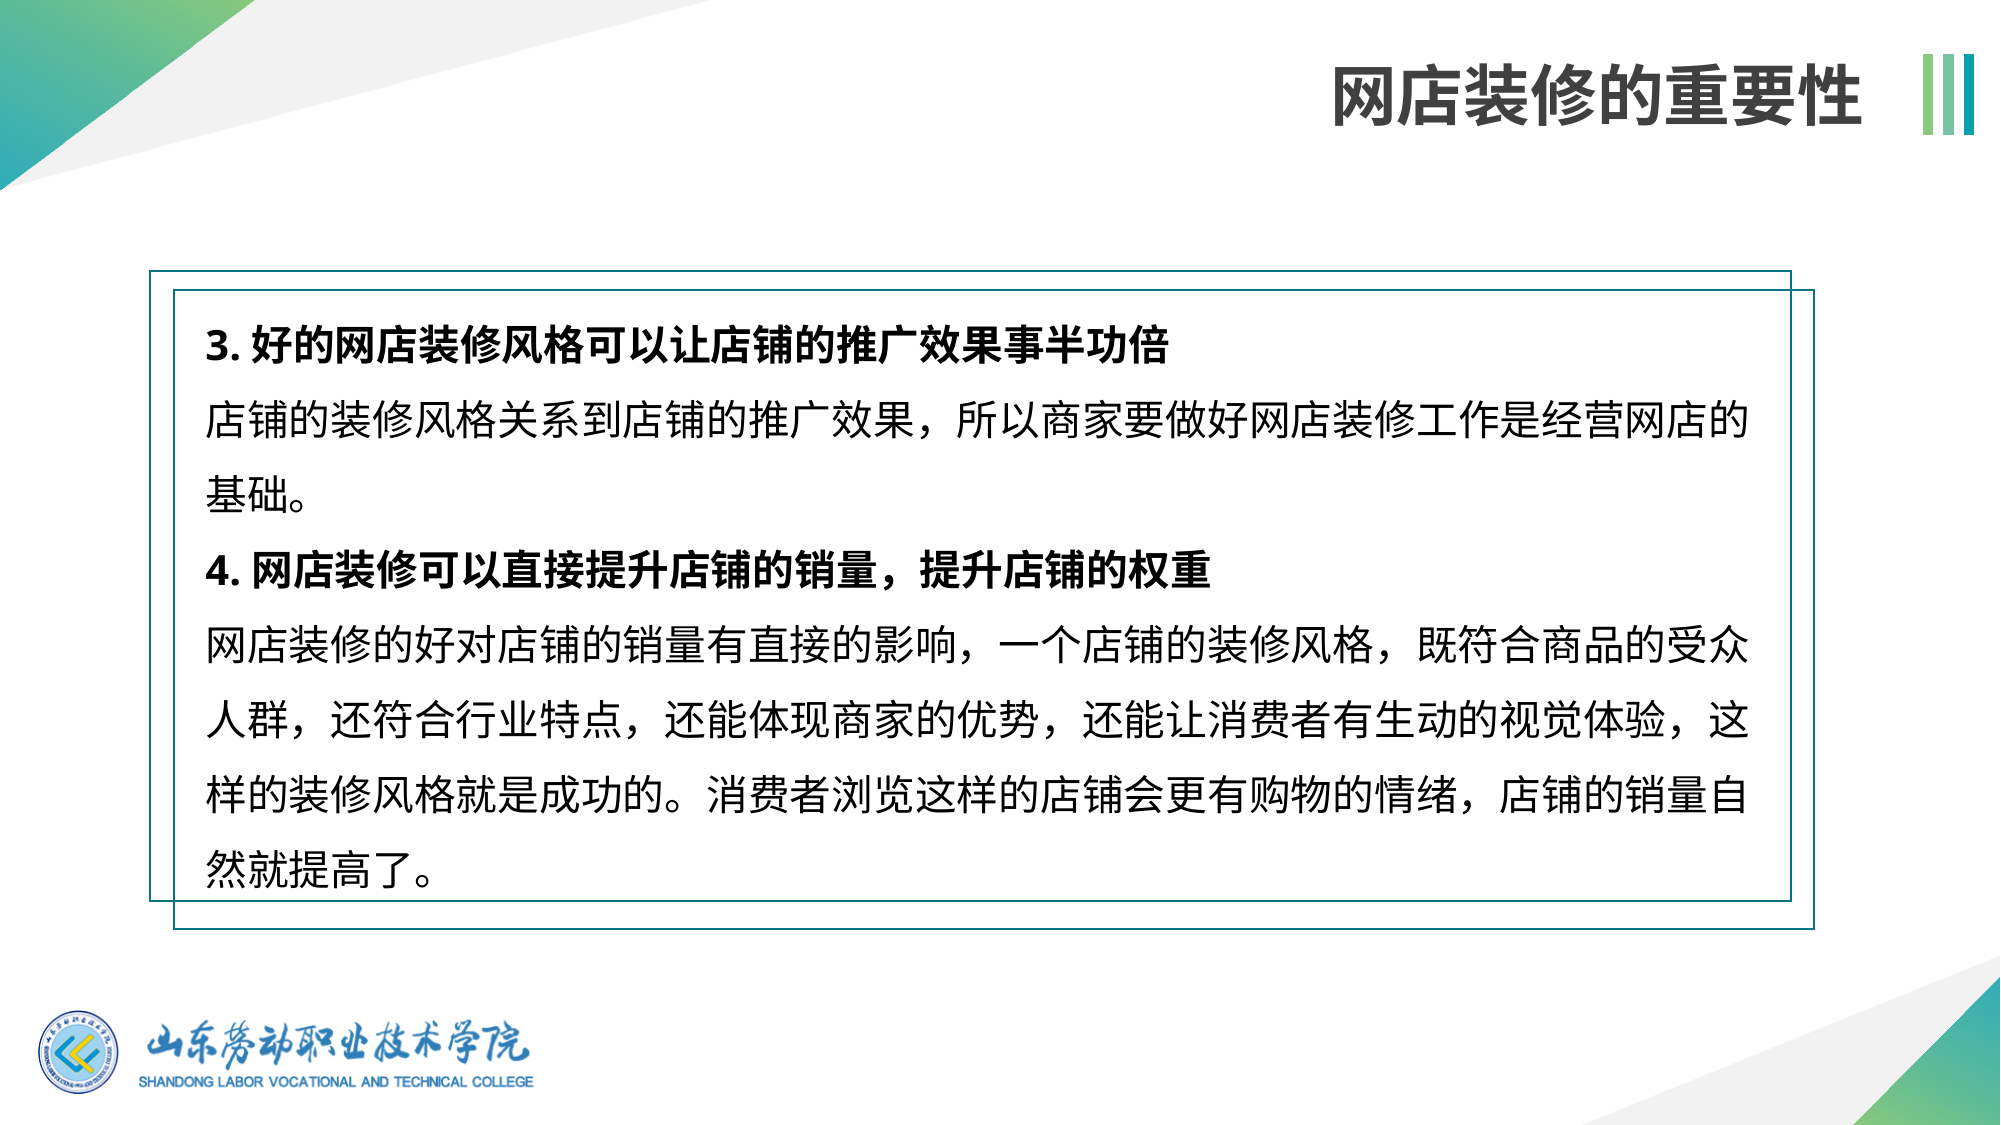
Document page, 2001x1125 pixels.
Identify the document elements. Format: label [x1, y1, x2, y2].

picture [38, 1010, 550, 1094]
text_box [1928, 54, 1969, 136]
text_box [0, 0, 2000, 1125]
